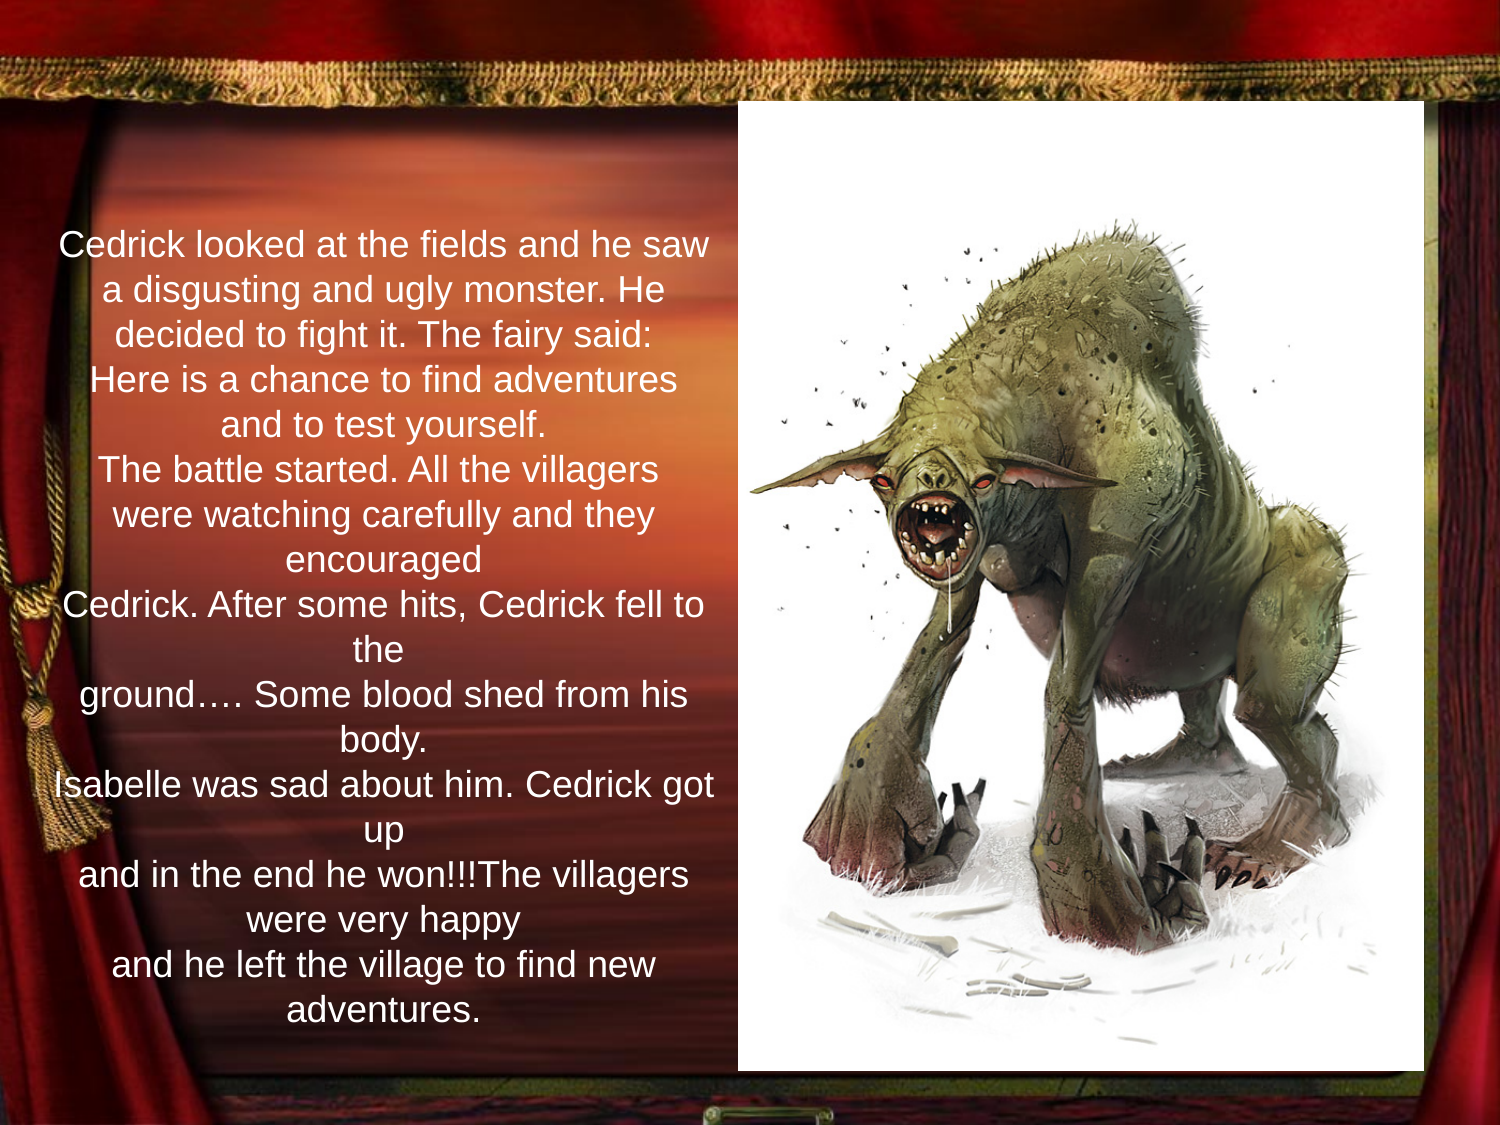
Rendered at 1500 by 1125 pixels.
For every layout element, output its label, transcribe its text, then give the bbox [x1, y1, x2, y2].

picture [0, 0, 1500, 1125]
title Cedrick looked at the fields and he saw a disgusting and ugly monster. He decided to fight it. The fairy said: Here is a chance to find adventures and to test yourself. The battle started. All the villagers were watching carefully and they encouraged Cedrick. After some hits, Cedrick fell to the ground…. Some blood shed from his body. Isabelle was sad about him. Cedrick got up and in the end he won!!!The villagers were very happy and he left the village to find new adventures. [17, 125, 751, 1125]
